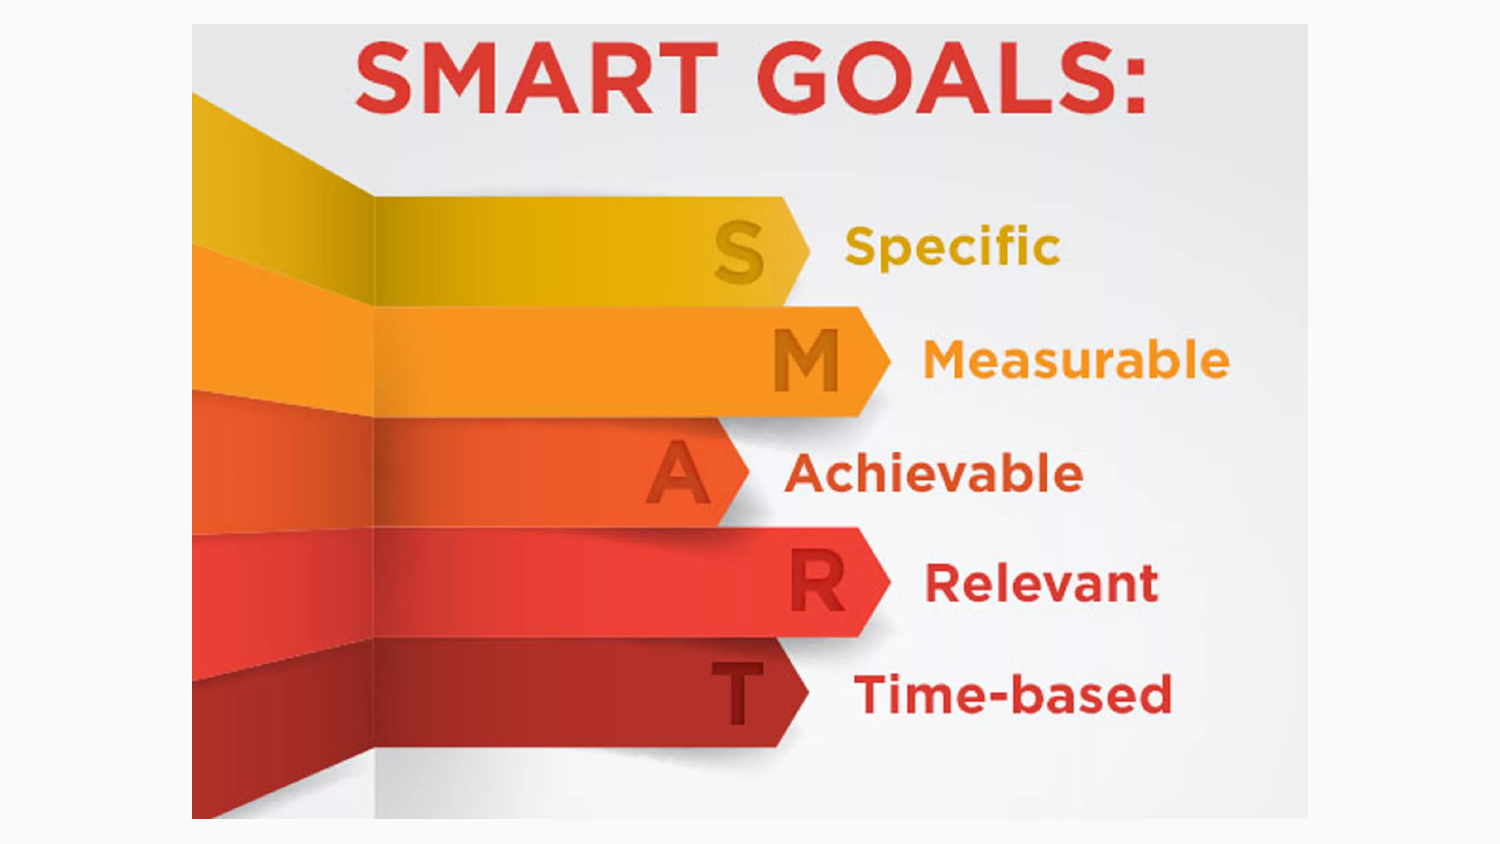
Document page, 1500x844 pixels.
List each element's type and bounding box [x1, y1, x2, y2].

picture [192, 24, 1308, 819]
